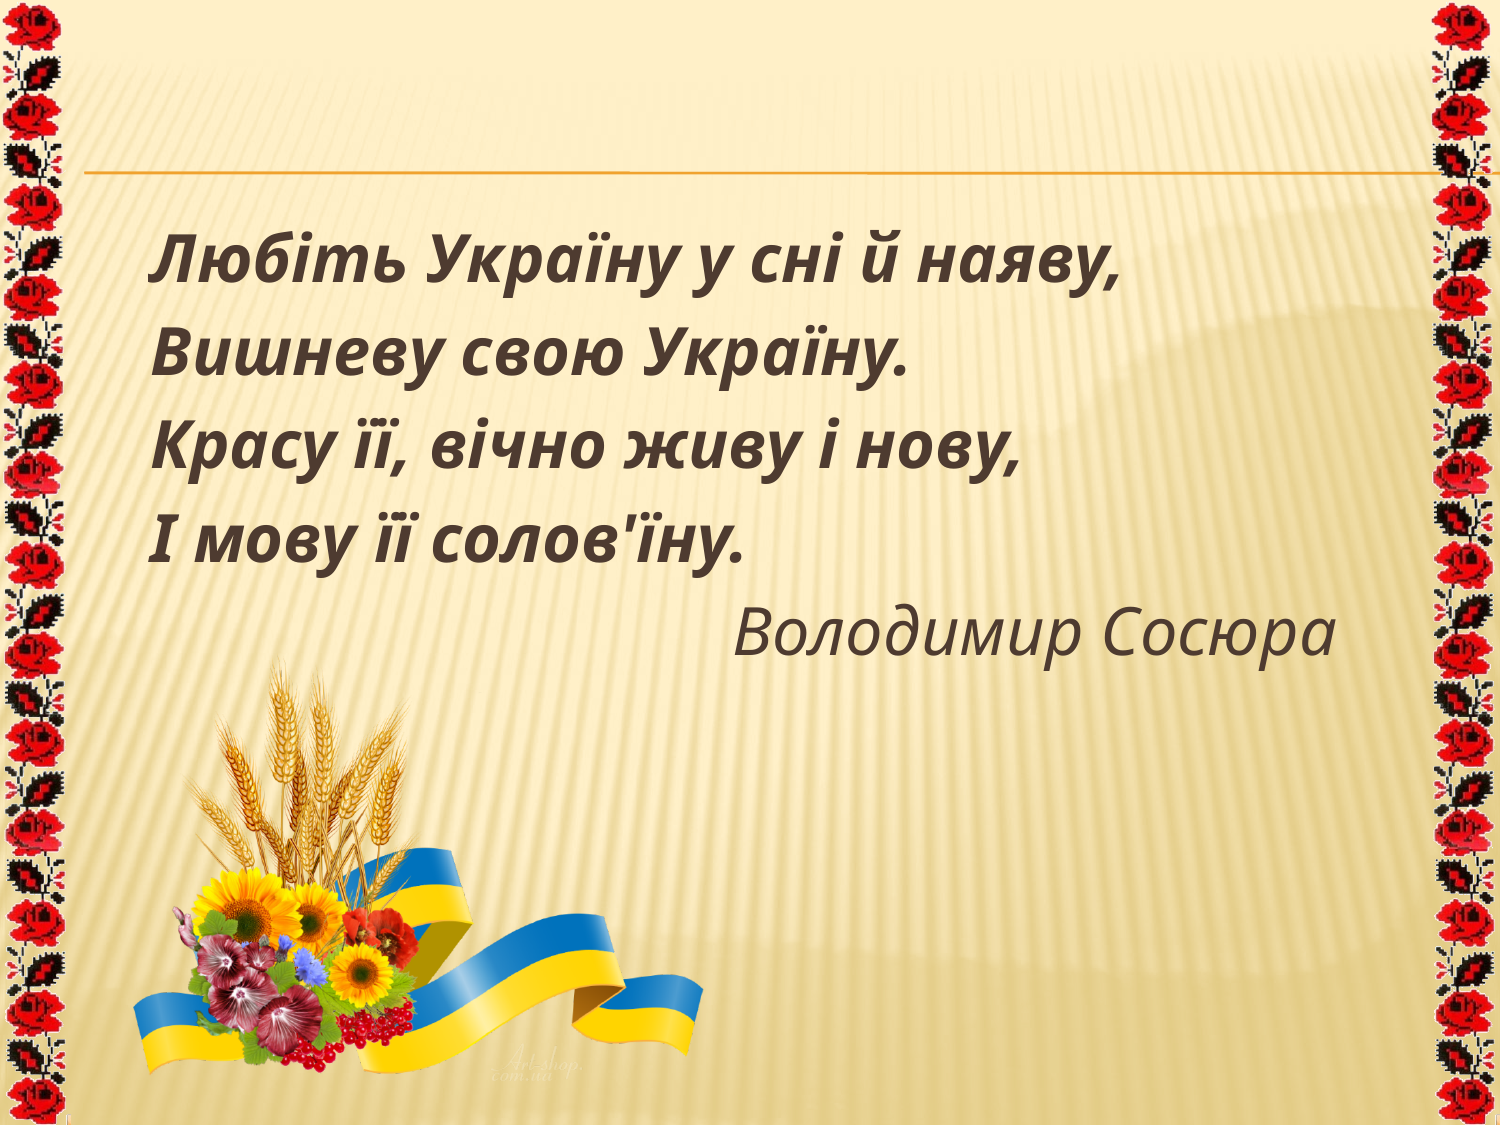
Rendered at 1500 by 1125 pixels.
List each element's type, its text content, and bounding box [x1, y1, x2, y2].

picture [0, 0, 745, 1125]
picture [1428, 0, 1500, 1125]
list Любіть Україну у сні й наяву, Вишневу свою Україну. Красу її, вічно живу і нову, І мову її солов'їну. Володимир Сосюра [135, 208, 1353, 951]
